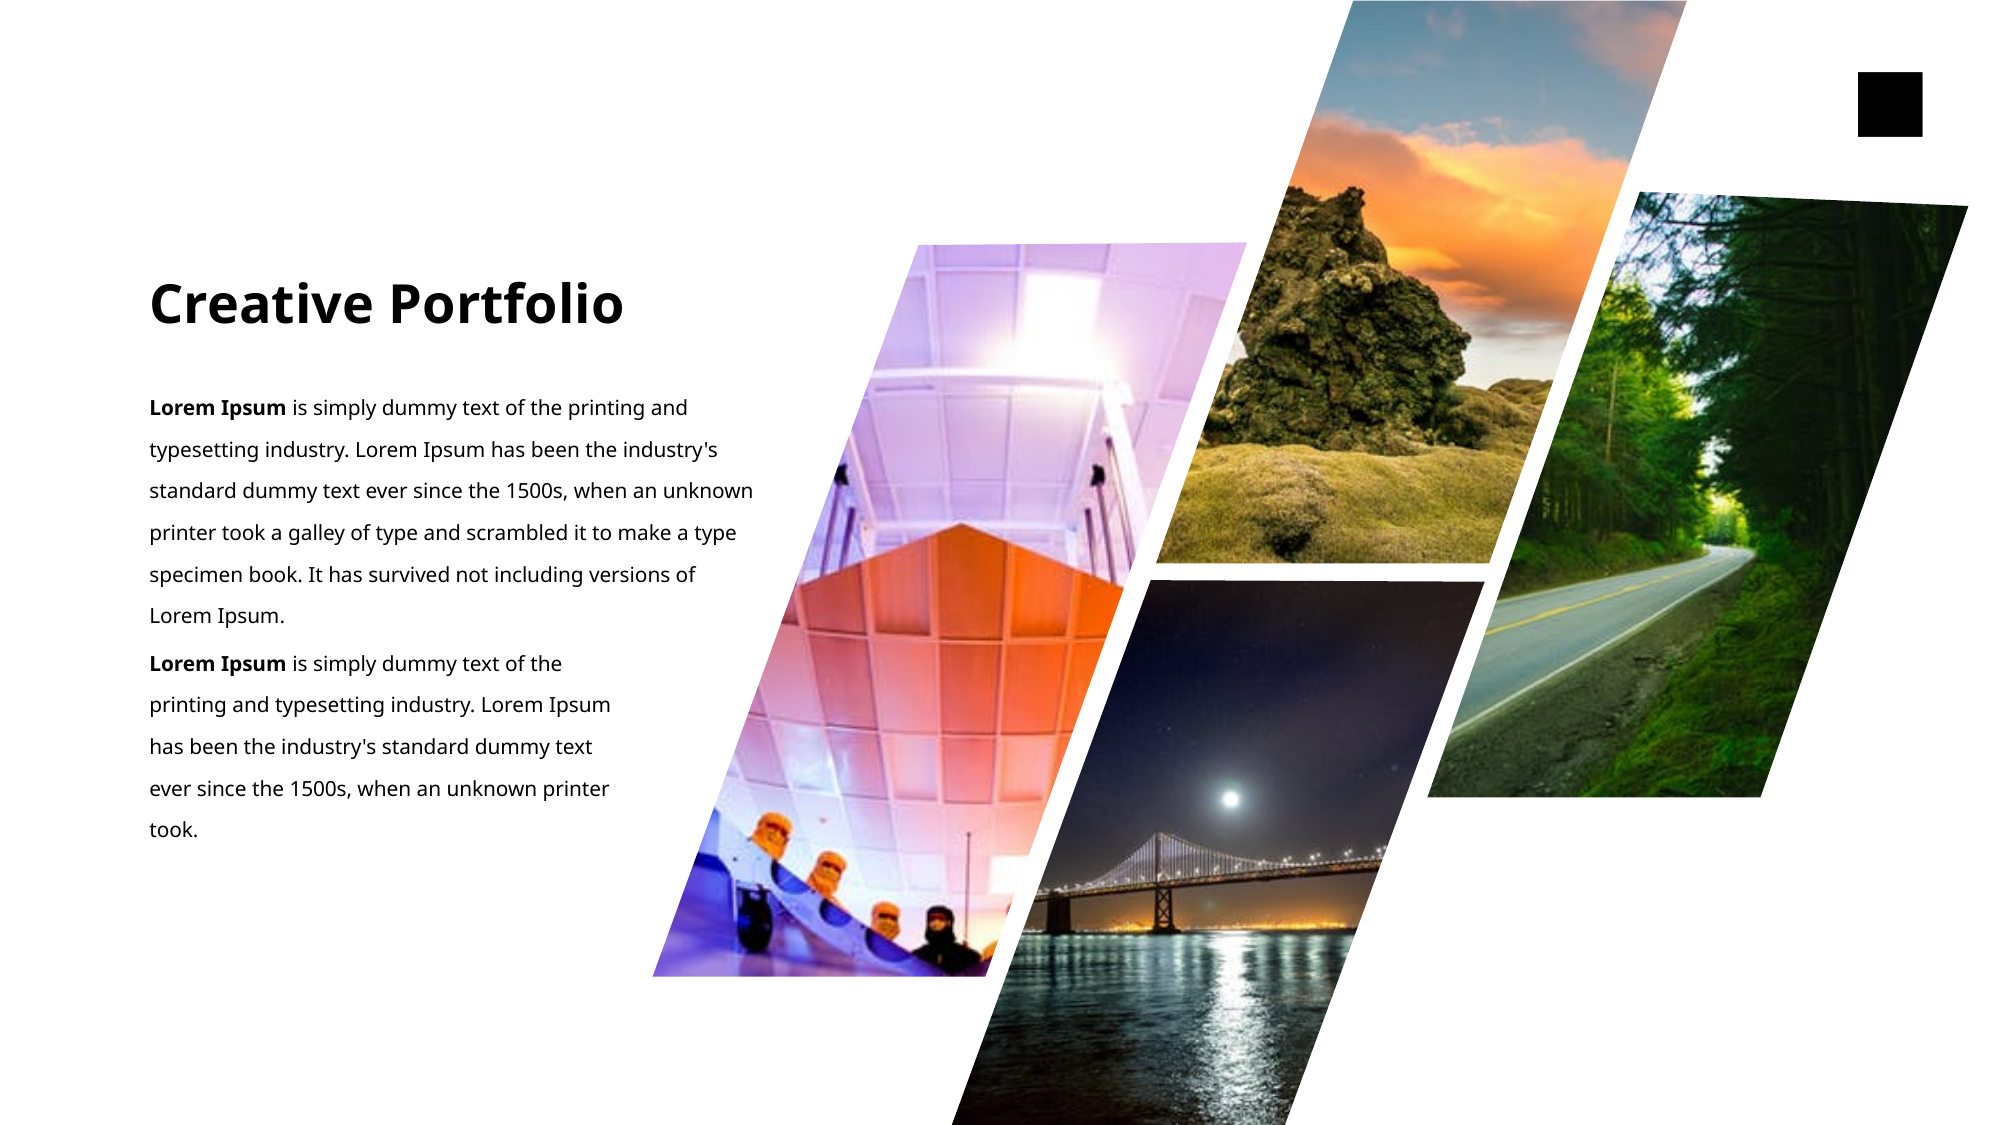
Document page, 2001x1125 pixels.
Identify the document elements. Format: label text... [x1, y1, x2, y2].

text_box Lorem Ipsum is simply dummy text of the printing and typesetting industry. Lorem Ipsum has been the industry's standard dummy text ever since the 1500s, when an unknown printer took. [134, 626, 652, 850]
text_box [1857, 71, 1924, 78]
text_box Lorem Ipsum is simply dummy text of the printing and typesetting industry. Lorem Ipsum has been the industry's standard dummy text ever since the 1500s, when an unknown printer took a galley of type and scrambled it to make a type specimen book. It has survived not including versions of Lorem Ipsum. [134, 370, 652, 626]
text_box [1857, 130, 1924, 138]
title Creative Portfolio [134, 249, 652, 362]
picture [652, 0, 1969, 1125]
slide_number 6 [1854, 78, 1927, 130]
